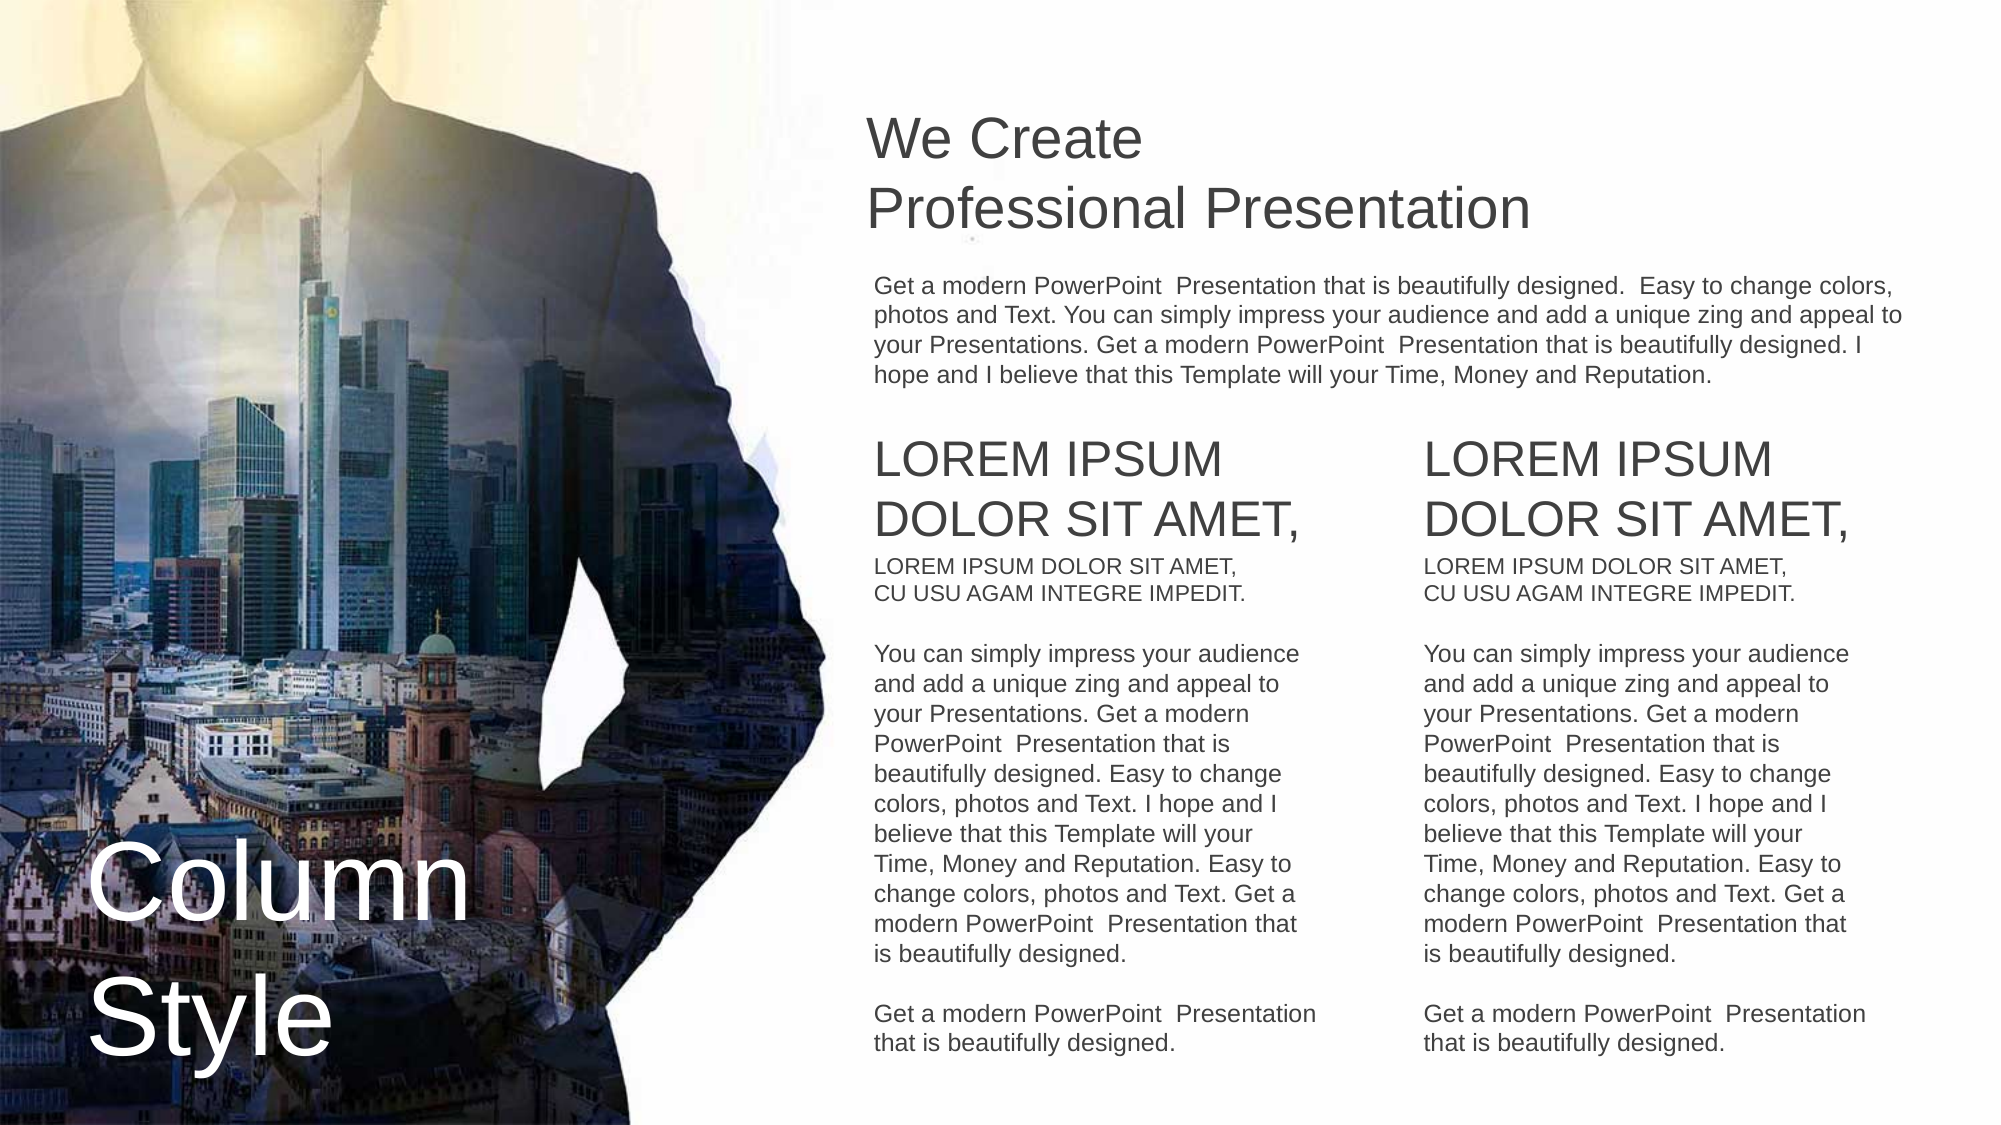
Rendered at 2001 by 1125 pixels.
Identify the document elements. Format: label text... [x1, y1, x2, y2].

text_box Get a modern PowerPoint Presentation that is beautifully designed. Easy to change colors, photos and Text. You can simply impress your audience and add a unique zing and appeal to your Presentations. Get a modern PowerPoint Presentation that is beautifully designed. I hope and I believe that this Template will your Time, Money and Reputation. [858, 261, 1929, 397]
text_box LOREM IPSUM DOLOR SIT AMET, CU USU AGAM INTEGRE IMPEDIT. [1408, 554, 1886, 614]
text_box You can simply impress your audience and add a unique zing and appeal to your Presentations. Get a modern PowerPoint Presentation that is beautifully designed. Easy to change colors, photos and Text. I hope and I believe that this Template will your Time, Money and Reputation. Easy to change colors, photos and Text. Get a modern PowerPoint Presentation that is beautifully designed. Get a modern PowerPoint Presentation that is beautifully designed. [1408, 630, 1886, 1065]
text_box LOREM IPSUM DOLOR SIT AMET, [1408, 419, 1886, 554]
text_box Column Style [70, 800, 542, 1086]
text_box We Create Professional Presentation [858, 99, 1629, 240]
text_box LOREM IPSUM DOLOR SIT AMET, CU USU AGAM INTEGRE IMPEDIT. [858, 554, 1336, 614]
text_box You can simply impress your audience and add a unique zing and appeal to your Presentations. Get a modern PowerPoint Presentation that is beautifully designed. Easy to change colors, photos and Text. I hope and I believe that this Template will your Time, Money and Reputation. Easy to change colors, photos and Text. Get a modern PowerPoint Presentation that is beautifully designed. Get a modern PowerPoint Presentation that is beautifully designed. [858, 630, 1336, 1065]
picture [0, 0, 2001, 1125]
text_box LOREM IPSUM DOLOR SIT AMET, [858, 419, 1336, 554]
